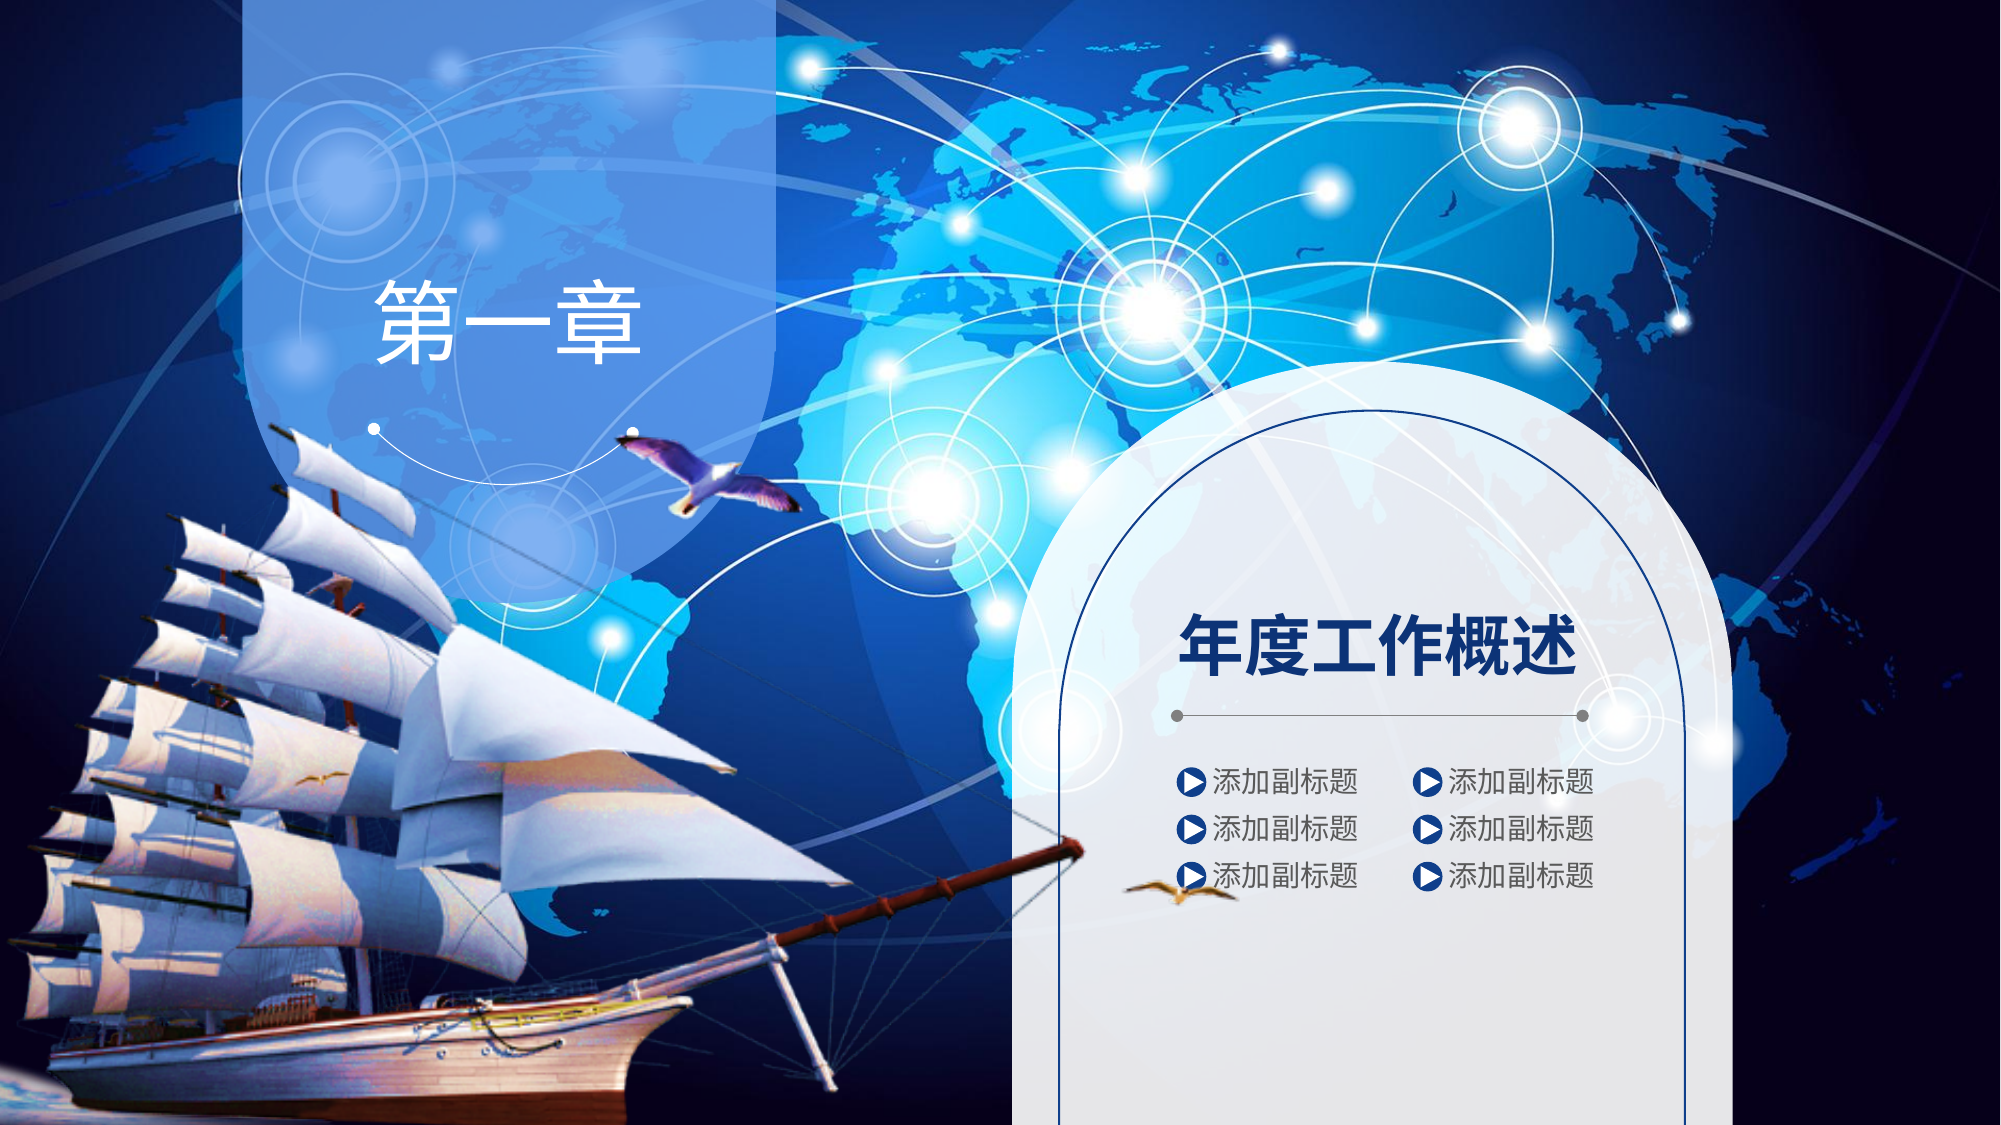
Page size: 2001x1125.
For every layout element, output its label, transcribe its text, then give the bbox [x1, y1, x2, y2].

text_box [1255, 409, 1686, 1125]
text_box [241, 0, 777, 374]
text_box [1255, 810, 1413, 846]
text_box 年度工作概述 [1255, 605, 1615, 683]
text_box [1413, 810, 1650, 846]
text_box 第一章 [346, 258, 670, 374]
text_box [1413, 857, 1650, 893]
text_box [1255, 857, 1413, 893]
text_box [1413, 763, 1650, 799]
picture [0, 0, 2001, 1125]
text_box [1255, 360, 1734, 1125]
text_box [1255, 763, 1413, 799]
text_box [430, 301, 576, 374]
